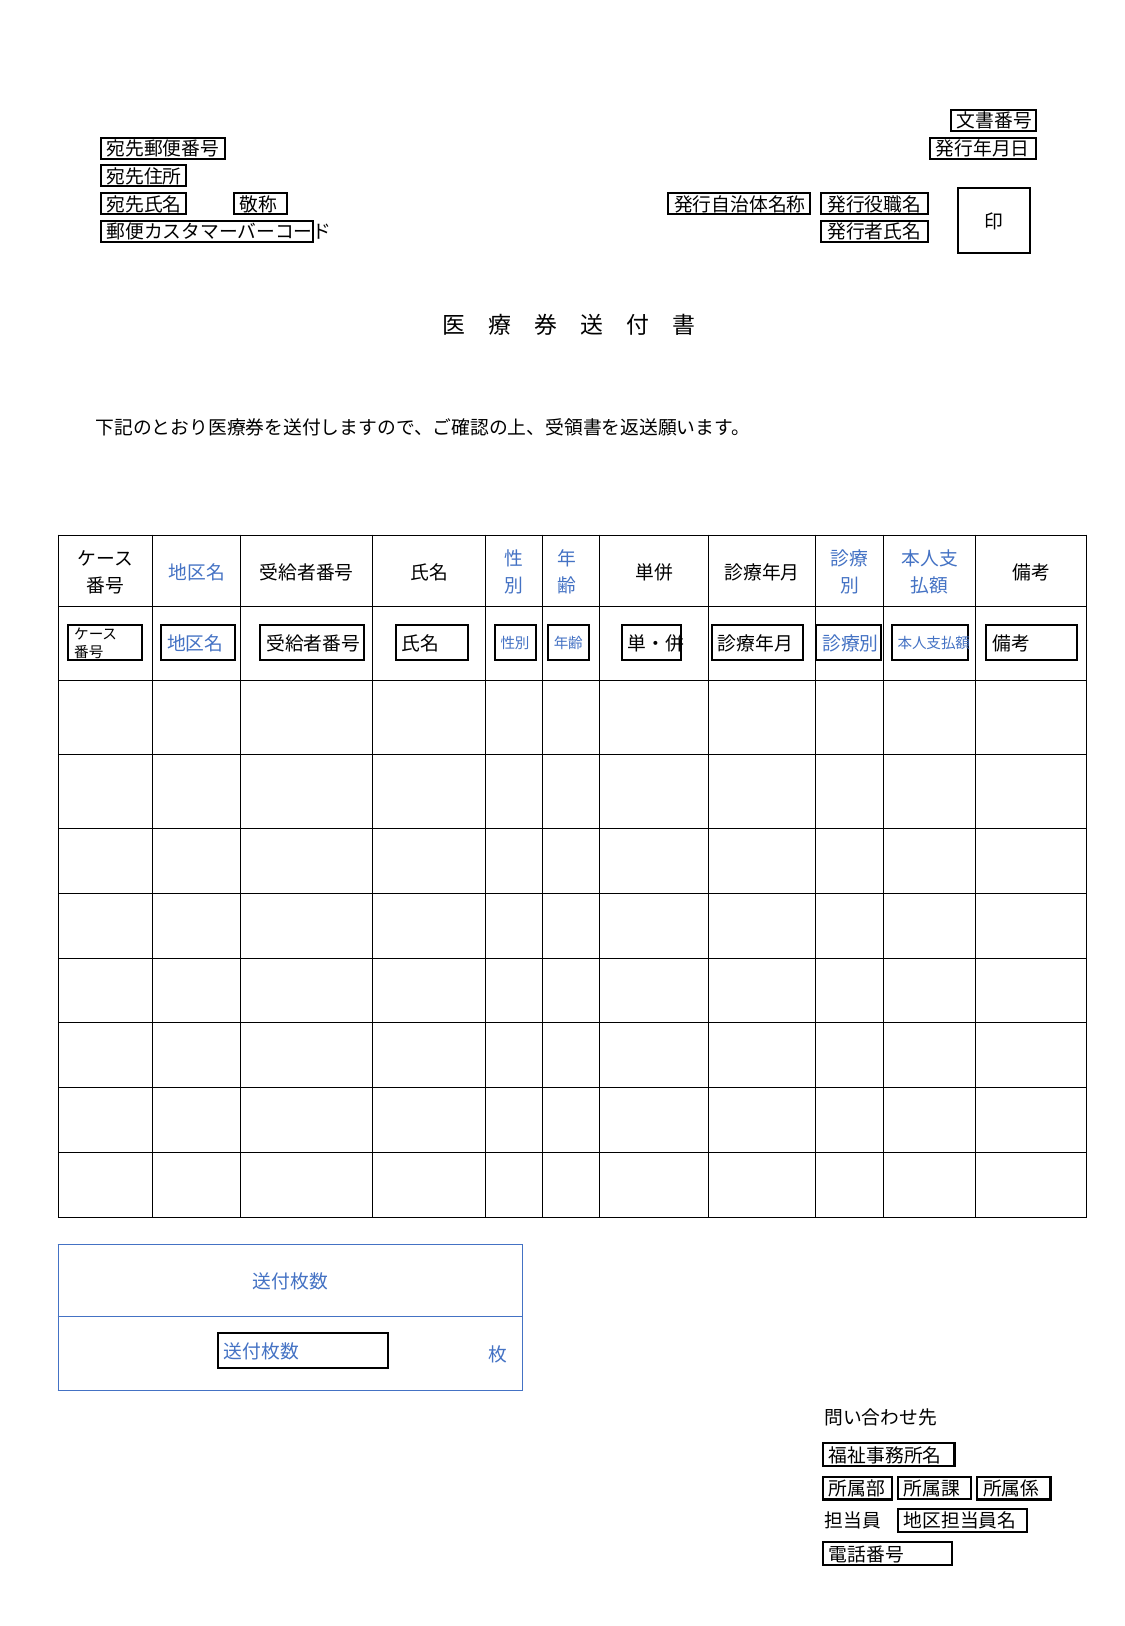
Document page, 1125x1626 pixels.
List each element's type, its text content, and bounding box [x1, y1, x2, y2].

table_cell [153, 1153, 240, 1217]
table_cell [241, 681, 372, 754]
table_header 単併 [600, 536, 708, 606]
table_cell [816, 1088, 883, 1152]
table_cell [241, 755, 372, 828]
table_cell [59, 829, 152, 893]
table_cell [373, 894, 485, 958]
table_cell [153, 607, 240, 680]
table_cell [486, 829, 542, 893]
table_cell [373, 959, 485, 1022]
table_cell [373, 1088, 485, 1152]
table_cell [600, 894, 708, 958]
table_header 診療別 [816, 536, 883, 606]
table_cell [543, 1088, 599, 1152]
table_cell [59, 755, 152, 828]
table_cell [976, 1153, 1086, 1217]
table_cell [486, 1088, 542, 1152]
table_cell [543, 829, 599, 893]
table_cell [976, 894, 1086, 958]
table_cell [153, 681, 240, 754]
table_cell [543, 894, 599, 958]
table_cell [884, 755, 975, 828]
table_cell [543, 959, 599, 1022]
text_box 本人支払額 [891, 624, 969, 661]
table_cell [373, 755, 485, 828]
text_box 送付枚数 [217, 1332, 389, 1369]
table_cell [976, 681, 1086, 754]
table_cell [884, 1023, 975, 1087]
table_cell [816, 755, 883, 828]
table_header 氏名 [373, 536, 485, 606]
text_box ケース 番号 [67, 624, 143, 661]
table_cell [816, 894, 883, 958]
table_cell [709, 1023, 815, 1087]
text_box 医 療 券 送 付 書 [96, 302, 1042, 346]
table_cell [241, 829, 372, 893]
table_cell [543, 1023, 599, 1087]
table_cell [600, 1088, 708, 1152]
table_cell [241, 959, 372, 1022]
table_cell [709, 681, 815, 754]
text_box 下記のとおり医療券を送付しますので、ご確認の上、受領書を返送願います。 [89, 415, 1037, 438]
table_cell [884, 681, 975, 754]
table_cell [600, 607, 708, 680]
table_cell [976, 607, 1086, 680]
table_cell [373, 829, 485, 893]
text_box 年齢 [547, 624, 590, 661]
table_cell [153, 829, 240, 893]
table_cell [486, 1153, 542, 1217]
table_cell [976, 755, 1086, 828]
table_cell [709, 1088, 815, 1152]
table_header 本人支払額 [884, 536, 975, 606]
table_cell [373, 681, 485, 754]
table_cell [153, 1023, 240, 1087]
table_cell [884, 607, 975, 680]
table_cell [153, 894, 240, 958]
table_cell [709, 607, 815, 680]
table_cell [816, 1153, 883, 1217]
table_cell [486, 607, 542, 680]
table_cell [976, 959, 1086, 1022]
text_box 宛先氏名 [100, 192, 187, 215]
table_cell [543, 607, 599, 680]
table_cell [486, 894, 542, 958]
text_box 宛先郵便番号 [100, 137, 226, 160]
text_box 受給者番号 [259, 624, 365, 661]
text_box 発行役職名 [820, 192, 929, 215]
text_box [929, 109, 1037, 159]
table_cell [709, 829, 815, 893]
table_cell [543, 1153, 599, 1217]
table_cell [709, 755, 815, 828]
table_cell [884, 894, 975, 958]
table_header 性別 [486, 536, 542, 606]
table_cell [976, 829, 1086, 893]
table_cell [59, 1088, 152, 1152]
table_cell [600, 1153, 708, 1217]
table_header 地区名 [153, 536, 240, 606]
table_cell [241, 1088, 372, 1152]
table_cell [373, 1153, 485, 1217]
table_cell [816, 607, 883, 680]
table_cell [59, 959, 152, 1022]
table_cell [241, 1153, 372, 1217]
table_cell [816, 959, 883, 1022]
table_cell [816, 829, 883, 893]
text_box 郵便カスタマーバーコード [100, 220, 314, 243]
text_box 敬称 [233, 192, 288, 215]
text_box 発行自治体名称 [667, 192, 811, 215]
table_cell [241, 607, 372, 680]
table_cell [241, 894, 372, 958]
table_cell [816, 681, 883, 754]
table_cell [884, 829, 975, 893]
table_cell [241, 1023, 372, 1087]
table_cell [153, 959, 240, 1022]
table_cell [884, 1088, 975, 1152]
table_cell [816, 1023, 883, 1087]
table_cell [486, 755, 542, 828]
table_cell [600, 681, 708, 754]
table_cell [600, 755, 708, 828]
text_box 診療年月 [711, 624, 804, 661]
table_cell [59, 894, 152, 958]
table_cell [600, 959, 708, 1022]
text_box 地区名 [160, 624, 236, 661]
table_cell [486, 959, 542, 1022]
table_cell [486, 681, 542, 754]
table_cell [59, 607, 152, 680]
table_cell [59, 681, 152, 754]
table_cell [153, 755, 240, 828]
table_header 備考 [976, 536, 1086, 606]
text_box 発行者氏名 [820, 220, 929, 243]
table_cell 枚 [59, 1317, 522, 1390]
text_box 氏名 [395, 624, 469, 661]
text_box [809, 1398, 1051, 1566]
table_header 診療年月 [709, 536, 815, 606]
table_cell [373, 1023, 485, 1087]
table_cell [884, 959, 975, 1022]
text_box 性別 [494, 624, 537, 661]
table_cell [976, 1088, 1086, 1152]
table_cell [600, 1023, 708, 1087]
text_box 宛先住所 [100, 164, 187, 187]
table_cell [59, 1023, 152, 1087]
table_cell [709, 1153, 815, 1217]
table_header ケース番号 [59, 536, 152, 606]
table_cell [709, 959, 815, 1022]
table_cell [373, 607, 485, 680]
text_box 備考 [985, 624, 1078, 661]
table_header 年齢 [543, 536, 599, 606]
table_cell [976, 1023, 1086, 1087]
table_cell [543, 755, 599, 828]
table_cell [153, 1088, 240, 1152]
table_cell [884, 1153, 975, 1217]
table_header 受給者番号 [241, 536, 372, 606]
text_box 診療別 [815, 624, 882, 661]
table_cell [59, 1153, 152, 1217]
table_cell [486, 1023, 542, 1087]
table_cell [543, 681, 599, 754]
text_box 印 [957, 187, 1031, 254]
table_header 送付枚数 [59, 1245, 522, 1316]
table_cell [709, 894, 815, 958]
text_box 単・併 [621, 624, 682, 661]
table_cell [600, 829, 708, 893]
